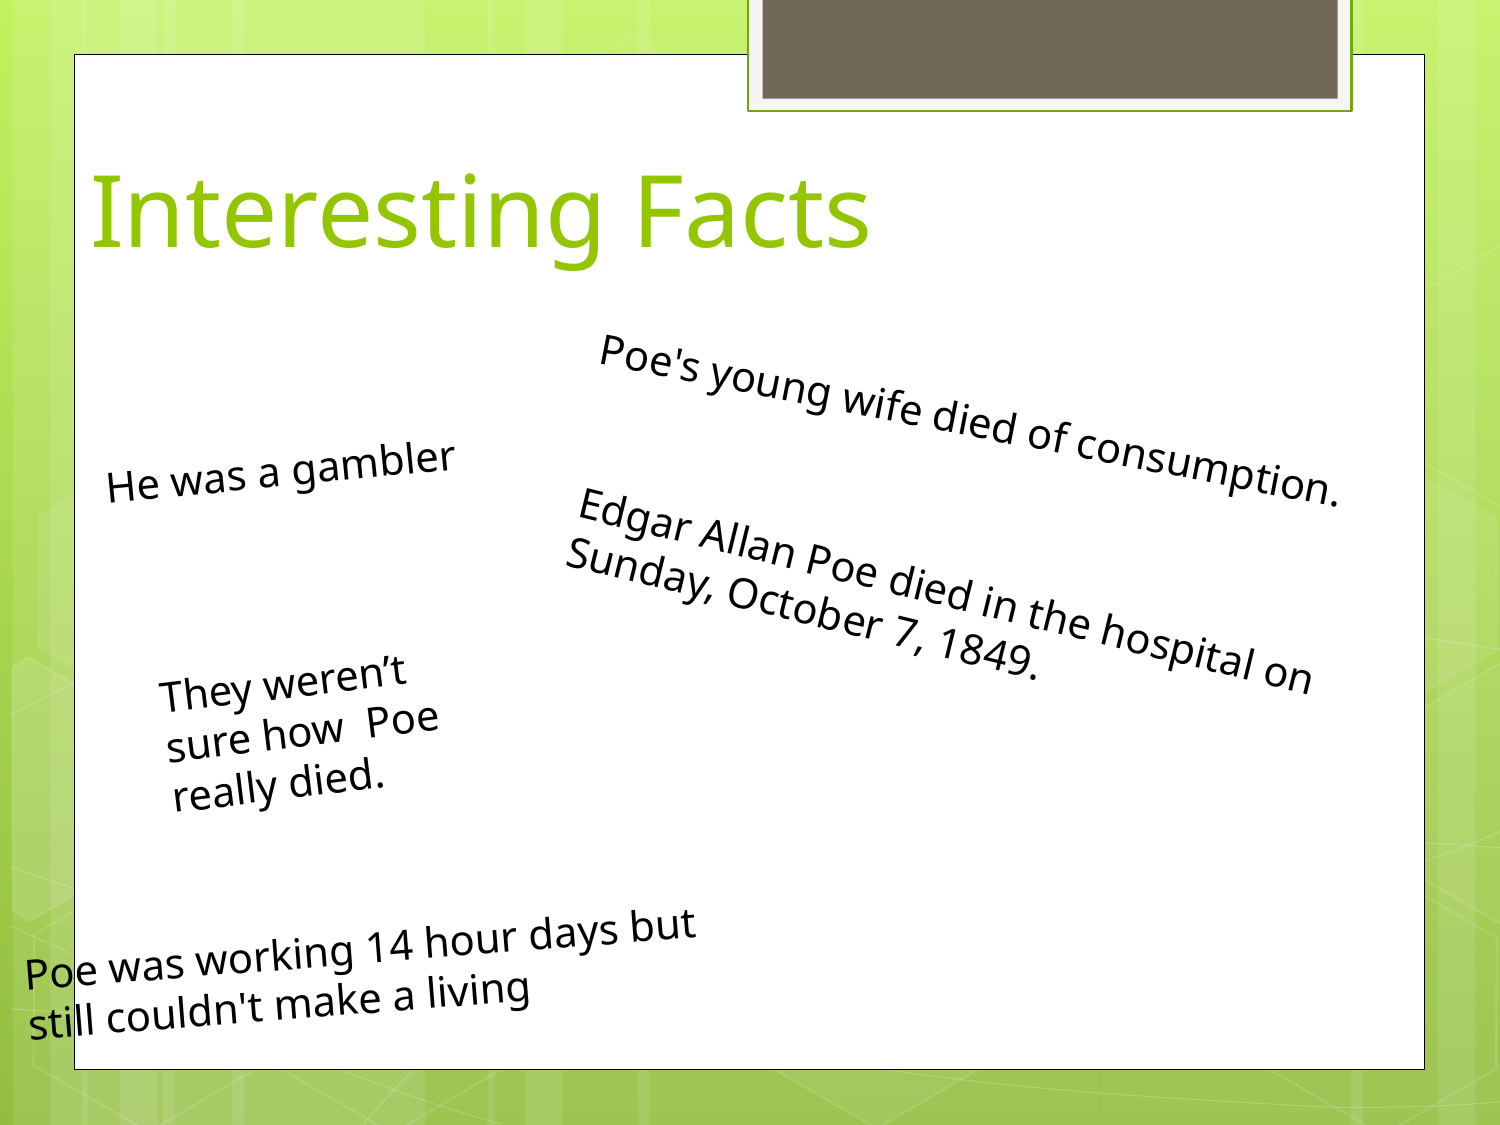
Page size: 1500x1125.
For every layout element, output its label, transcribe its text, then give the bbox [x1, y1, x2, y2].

text_box Poe's young wife died of consumption. [580, 312, 1364, 527]
text_box He was a gambler [87, 410, 555, 521]
text_box Poe was working 14 hour days but still couldn't make a living [6, 882, 764, 1057]
text_box They weren’t sure how Poe really died. [141, 624, 501, 831]
text_box Edgar Allan Poe died in the hospital on Sunday, October 7, 1849. [524, 465, 1385, 863]
title Interesting Facts [75, 87, 1228, 275]
